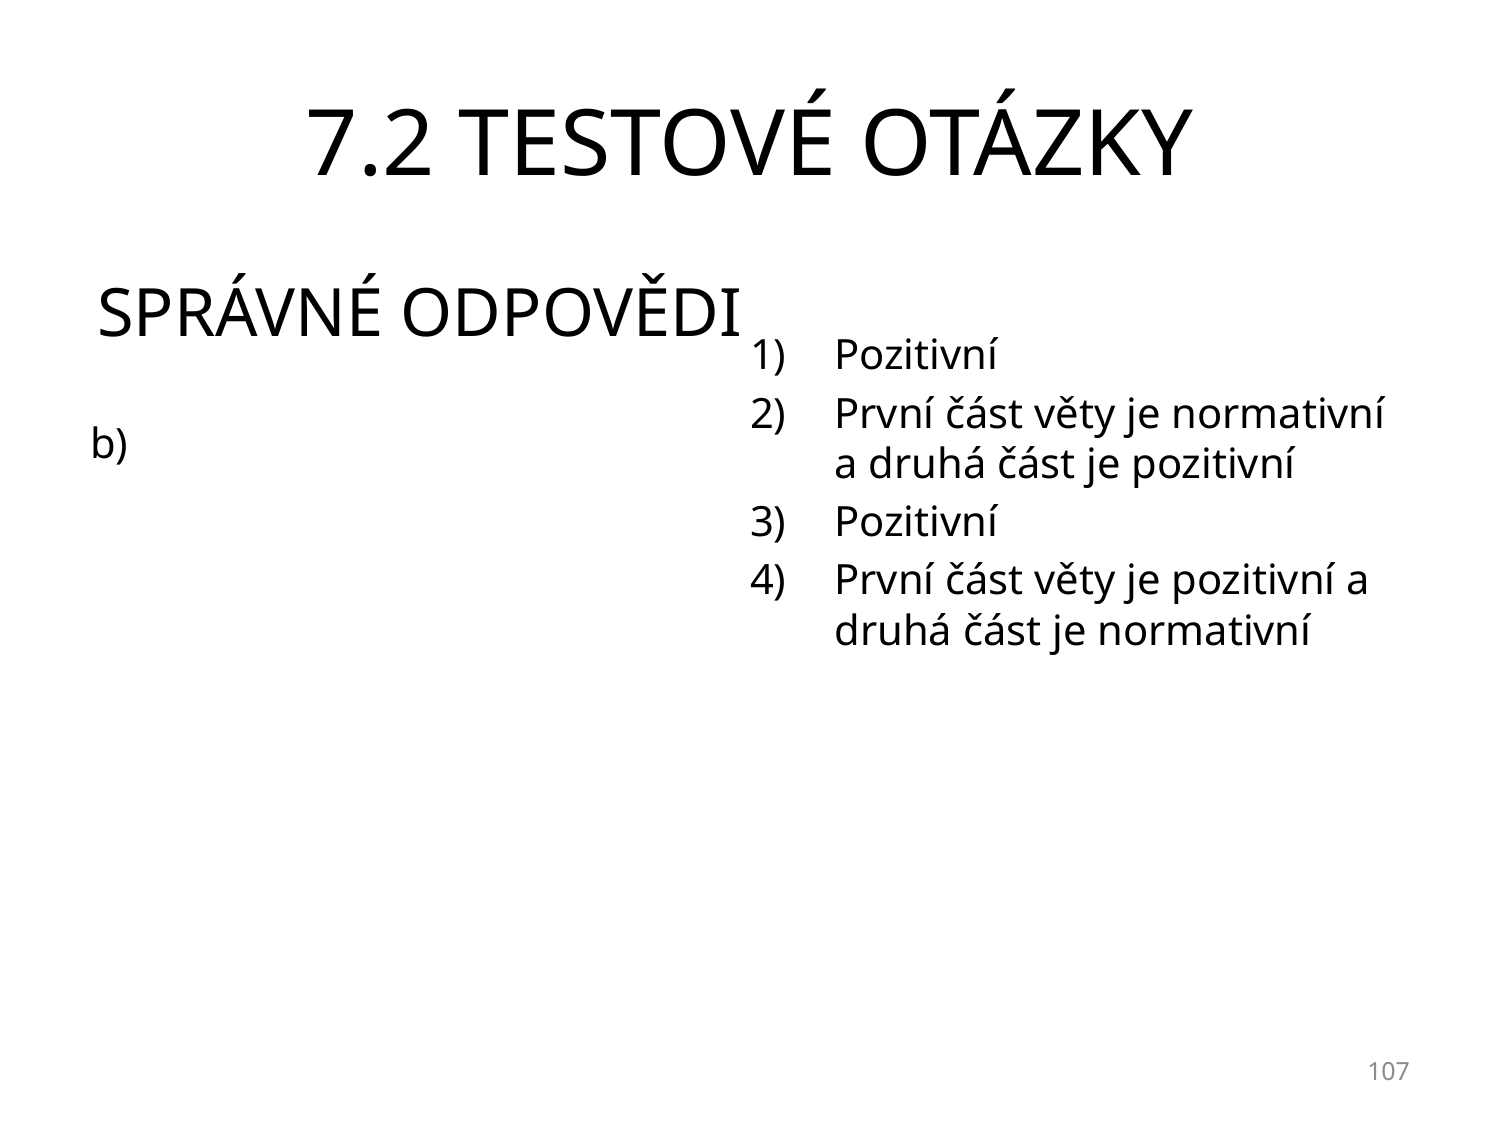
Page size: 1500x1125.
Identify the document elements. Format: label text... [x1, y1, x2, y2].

slide_number 107 [1074, 1042, 1425, 1103]
list SPRÁVNÉ ODPOVĚDI b) Pozitivní První část věty je normativní a druhá část je pozitivní Pozitivní První část věty je pozitivní a druhá část je normativní [75, 262, 1425, 1005]
title 7.2 TESTOVÉ OTÁZKY [75, 45, 1425, 233]
